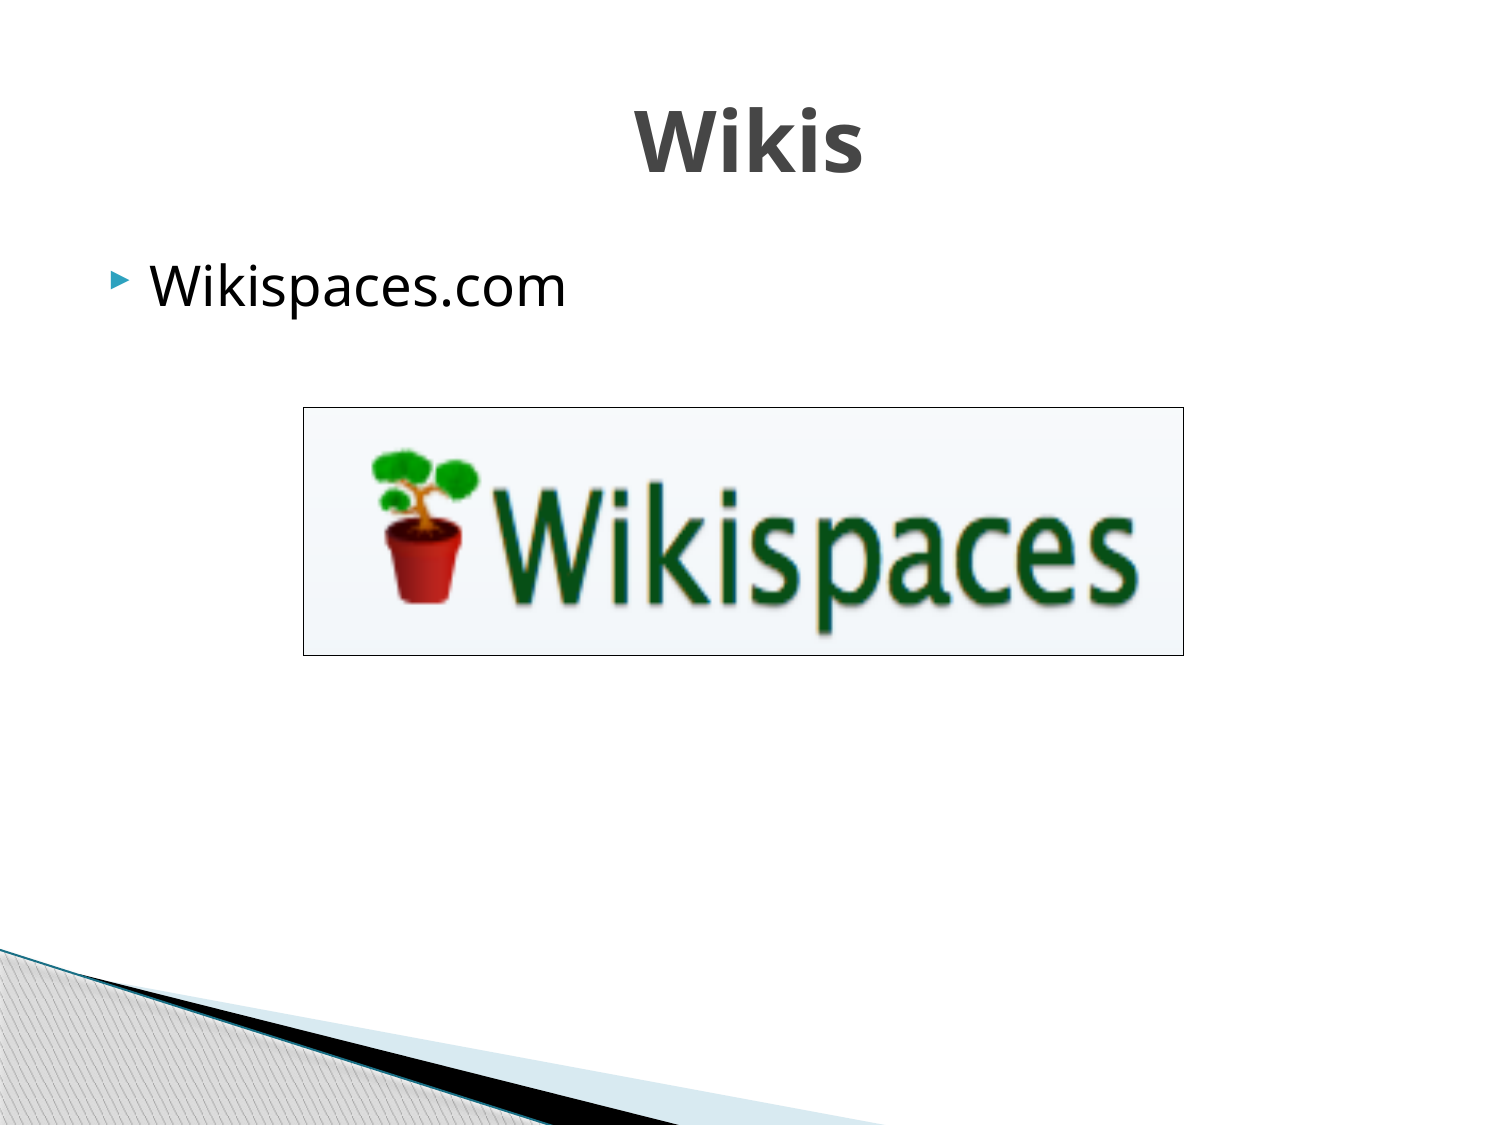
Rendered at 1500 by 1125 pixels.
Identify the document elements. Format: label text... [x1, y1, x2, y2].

title Wikis [75, 45, 1425, 233]
list Wikispaces.com [75, 243, 1425, 986]
picture [302, 407, 1184, 656]
